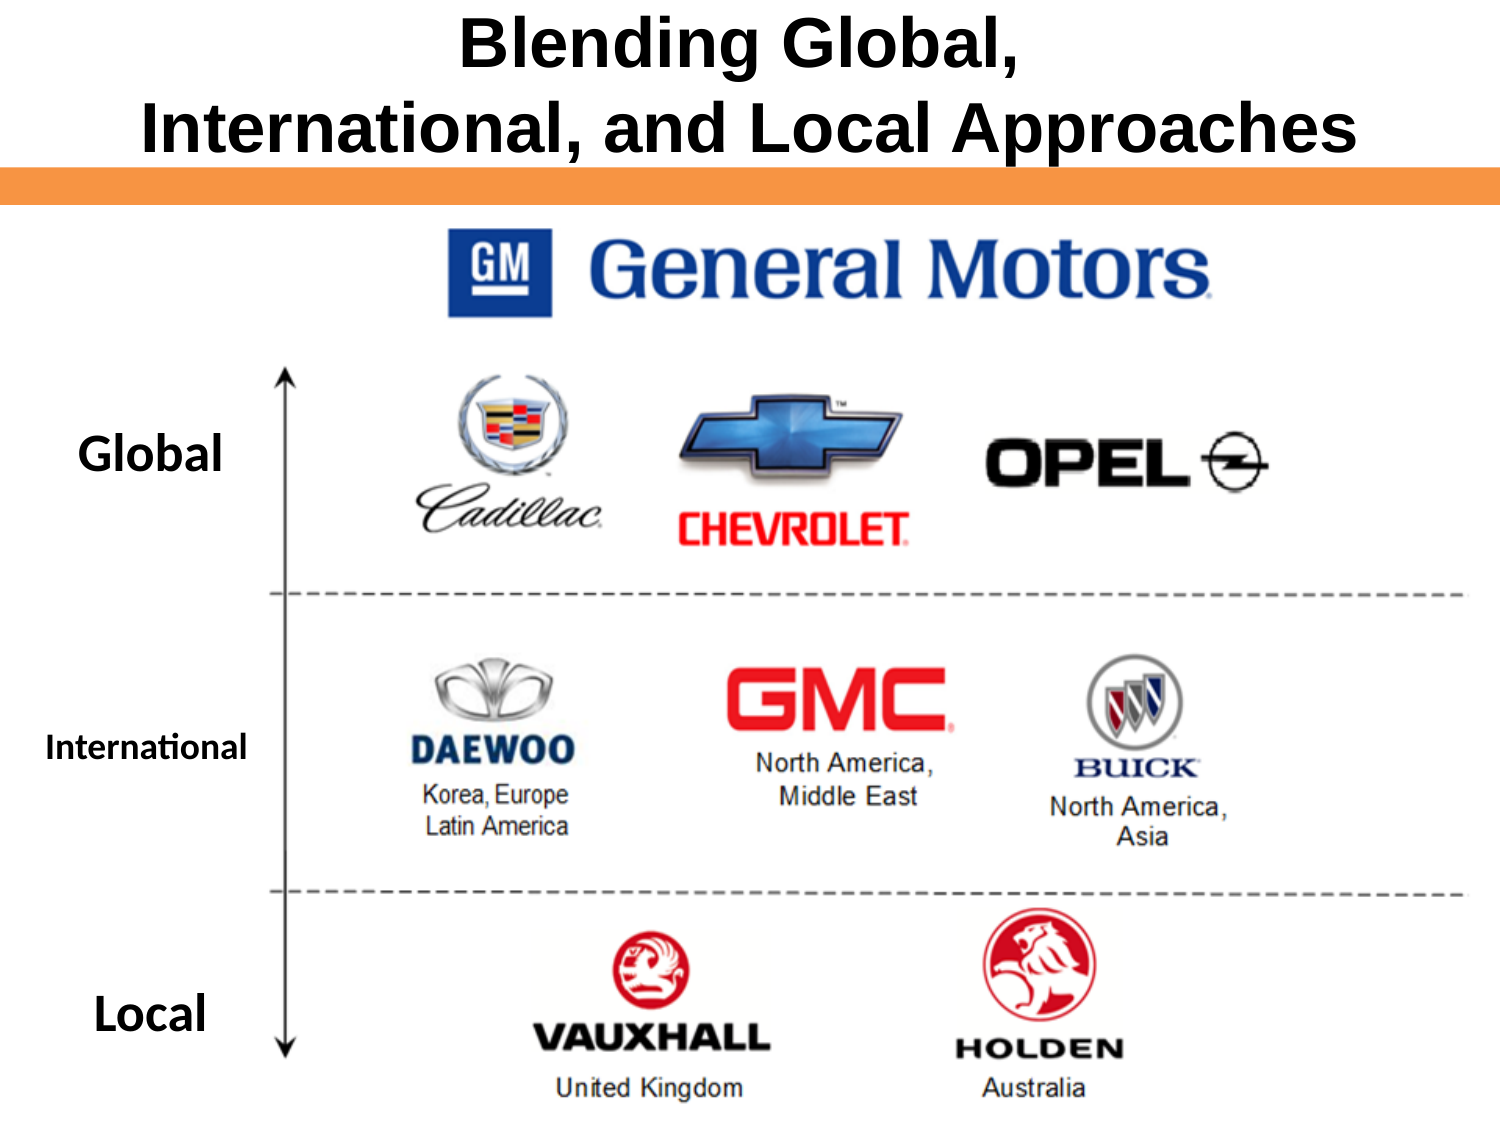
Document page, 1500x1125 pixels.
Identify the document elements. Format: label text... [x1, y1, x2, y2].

text_box [0, 165, 1500, 207]
title Blending Global, International, and Local Approaches [112, 12, 1388, 151]
text_box Global International Local [14, 409, 260, 1050]
picture [265, 224, 1488, 1113]
